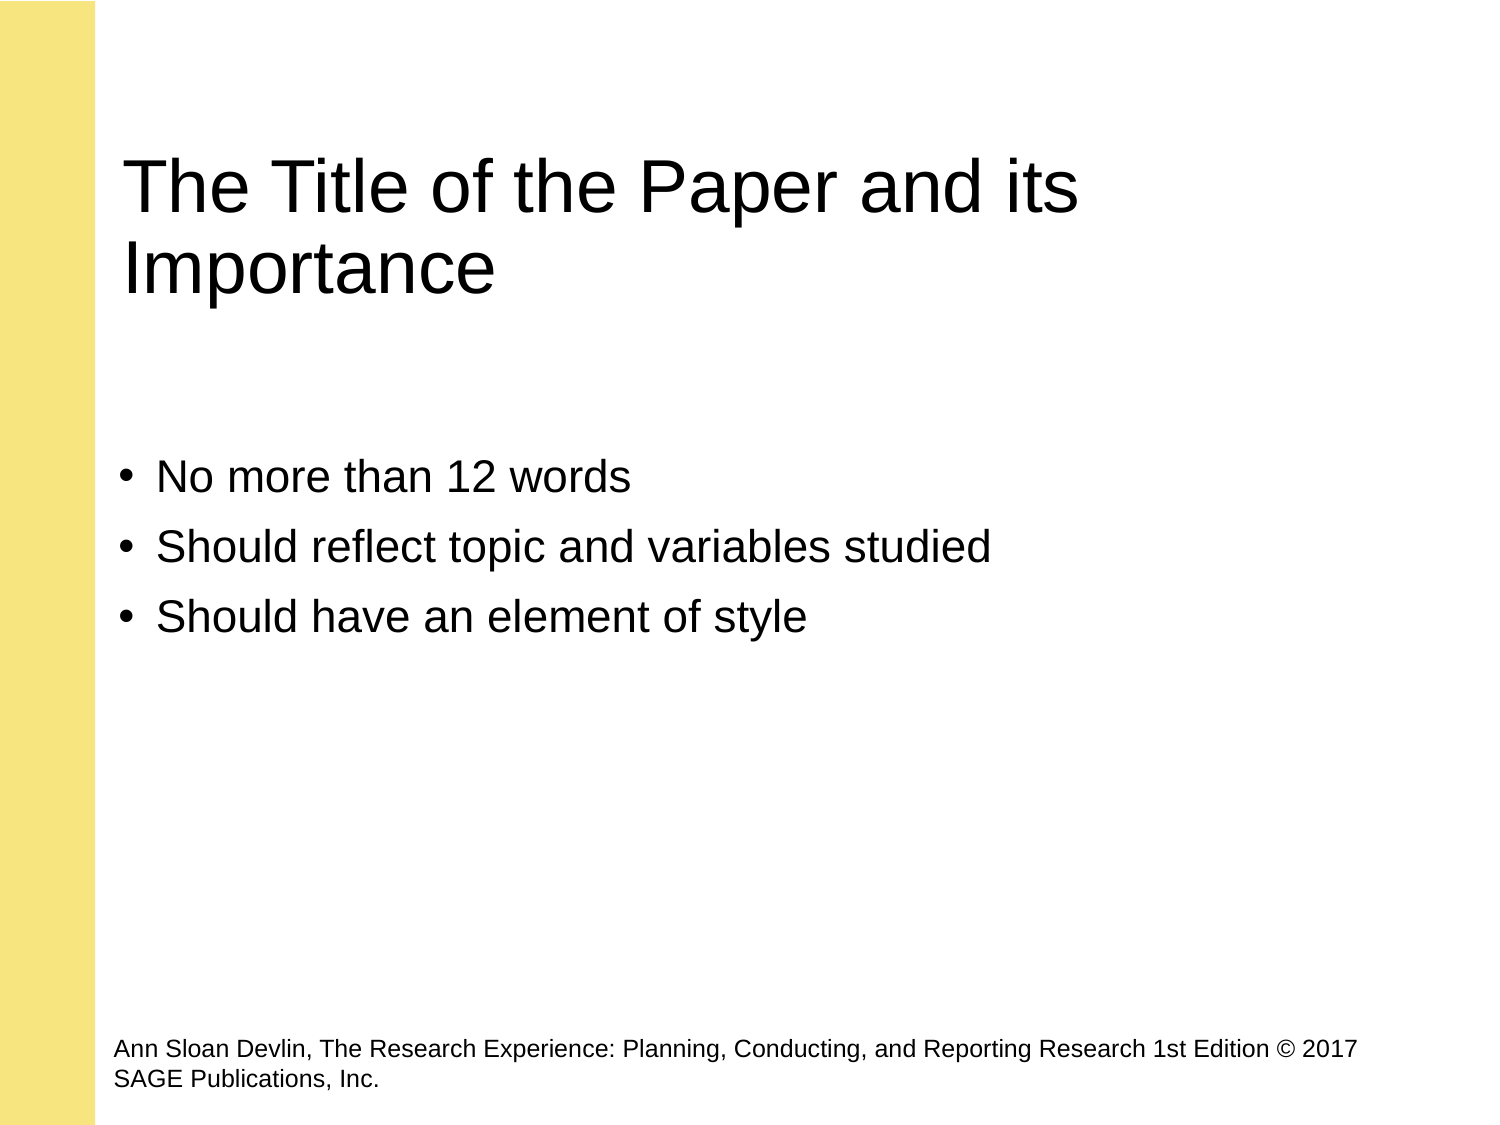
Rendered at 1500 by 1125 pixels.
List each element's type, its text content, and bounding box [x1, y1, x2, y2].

picture [0, 1, 96, 1125]
list No more than 12 words Should reflect topic and variables studied Should have an element of style [103, 445, 1056, 703]
title The Title of the Paper and its Importance [107, 135, 1125, 323]
